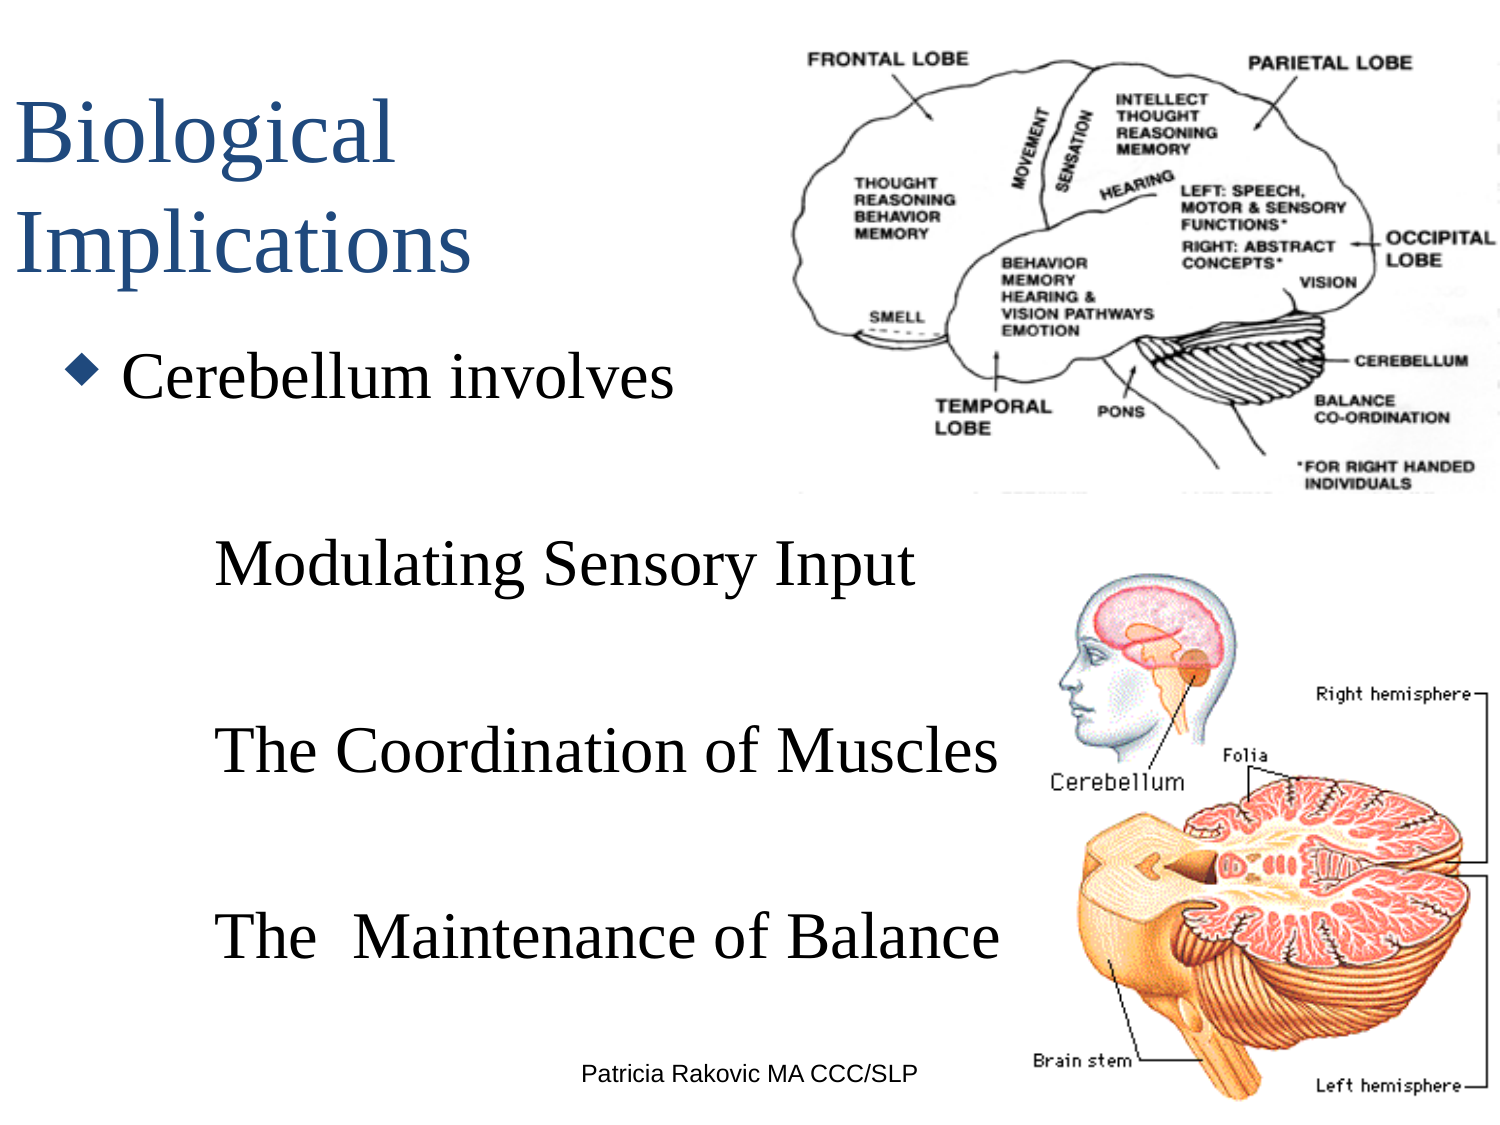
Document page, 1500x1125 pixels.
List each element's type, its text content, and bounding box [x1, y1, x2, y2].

text_box Biological Implications [0, 87, 782, 275]
text_box Cerebellum involves Modulating Sensory Input The Coordination of Muscles The Maintenance of Balance [49, 324, 1038, 1050]
footer Patricia Rakovic MA CCC/SLP [512, 1050, 988, 1103]
picture [787, 49, 1500, 494]
picture [1024, 549, 1500, 1125]
